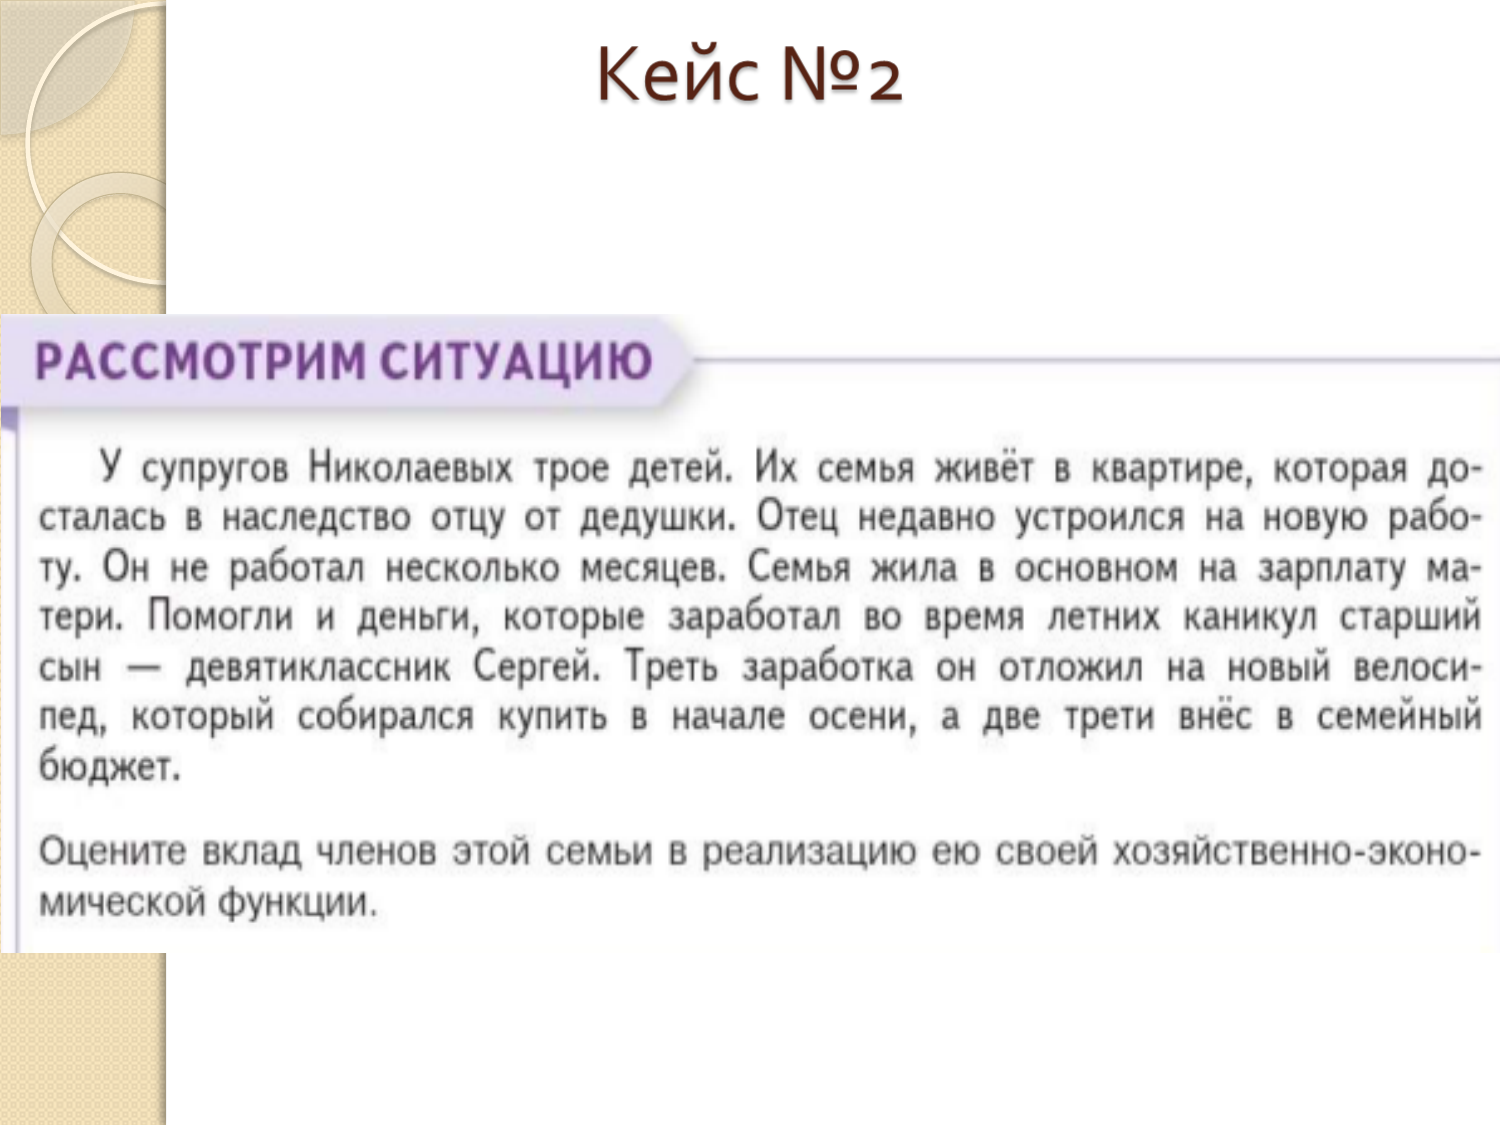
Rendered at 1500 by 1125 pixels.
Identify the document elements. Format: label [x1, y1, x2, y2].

picture [540, 0, 960, 179]
list [0, 314, 1500, 953]
